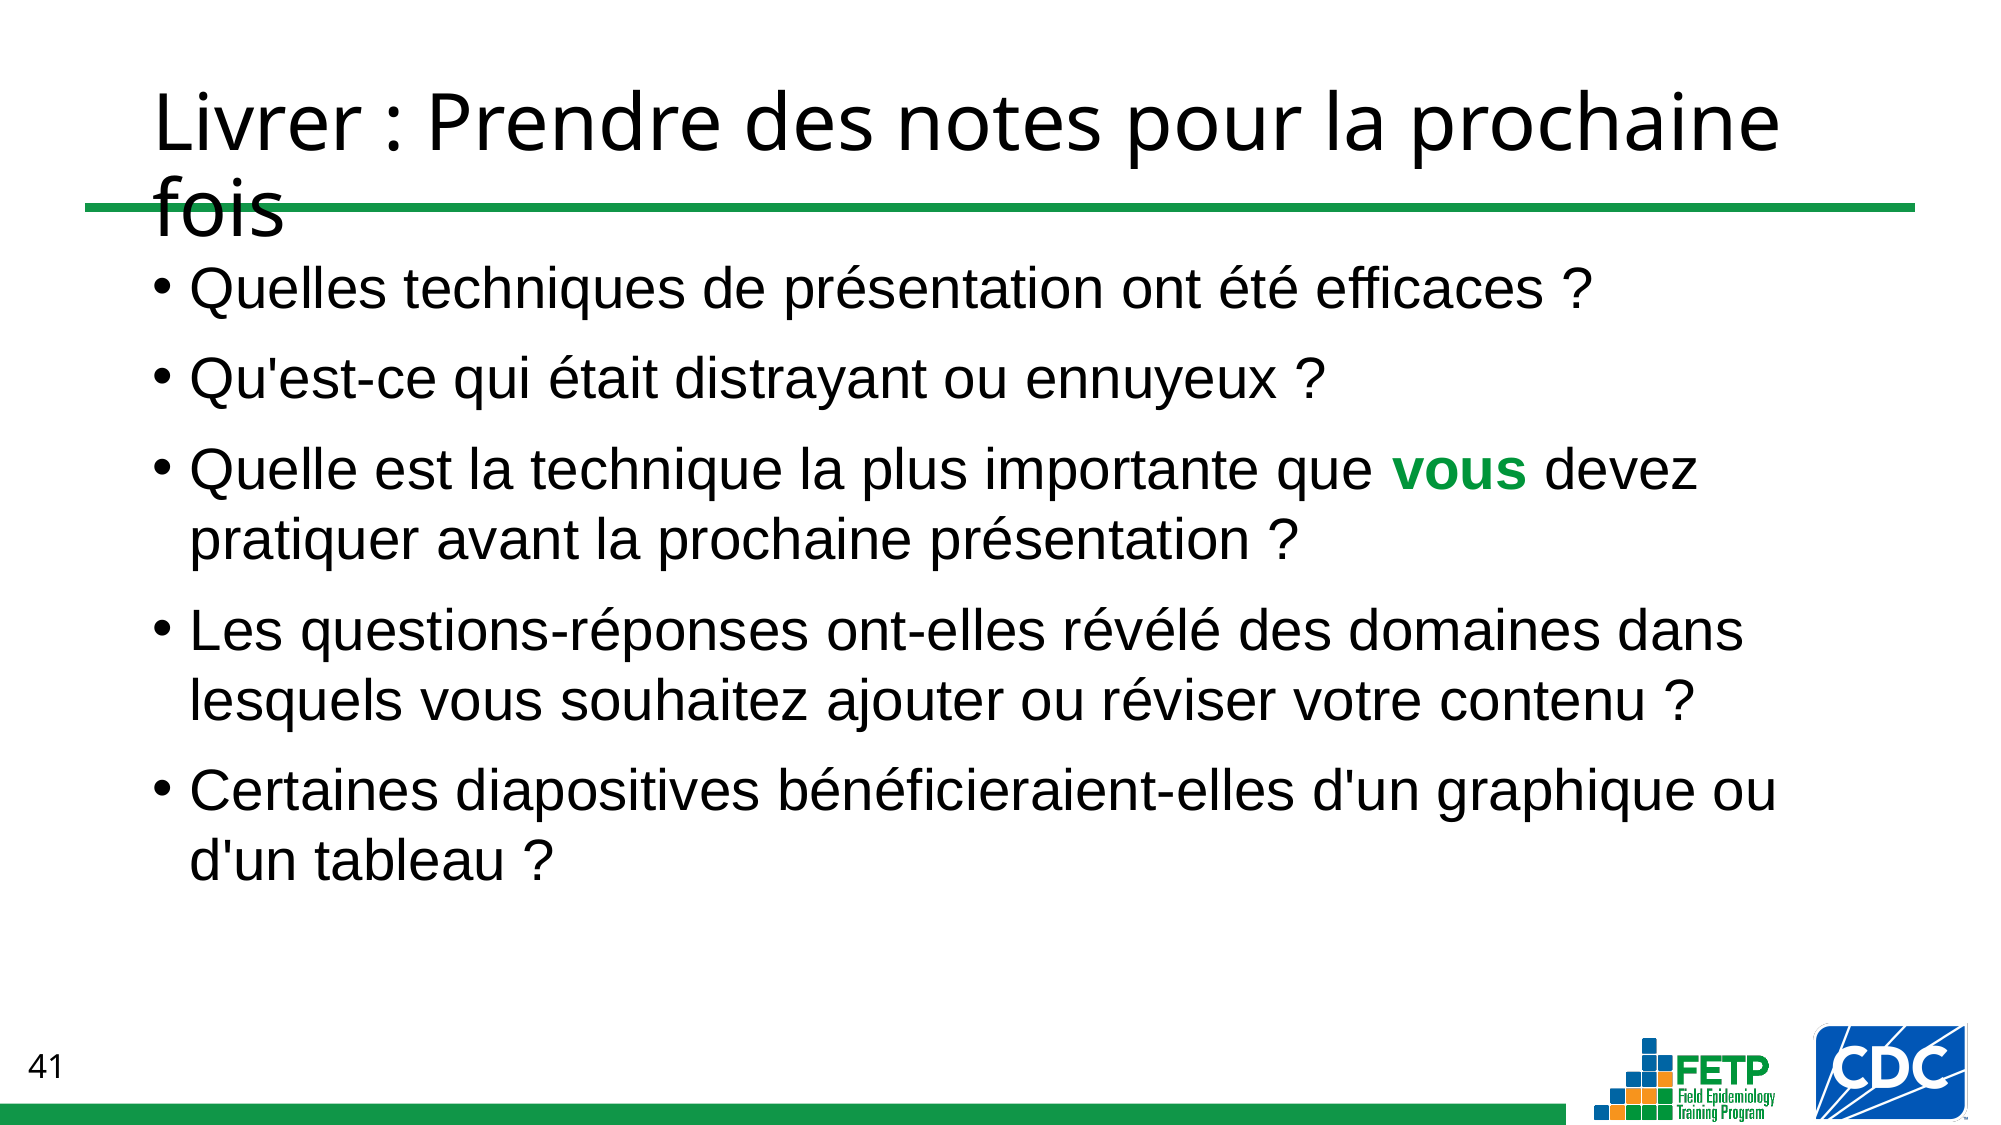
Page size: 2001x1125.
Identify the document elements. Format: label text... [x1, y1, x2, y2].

title Livrer : Prendre des notes pour la prochaine fois [137, 75, 1863, 207]
picture [1813, 1023, 1968, 1122]
list Quelles techniques de présentation ont été efficaces ? Qu'est-ce qui était distrayant ou ennuyeux ? Quelle est la technique la plus importante que vous devez pratiquer avant la prochaine présentation ? Les questions-réponses ont-elles révélé des domaines dans lesquels vous souhaitez ajouter ou réviser votre contenu ? Certaines diapositives bénéficieraient-elles d'un graphique ou d'un tableau ? [137, 242, 1863, 1004]
picture [1594, 1038, 1775, 1122]
